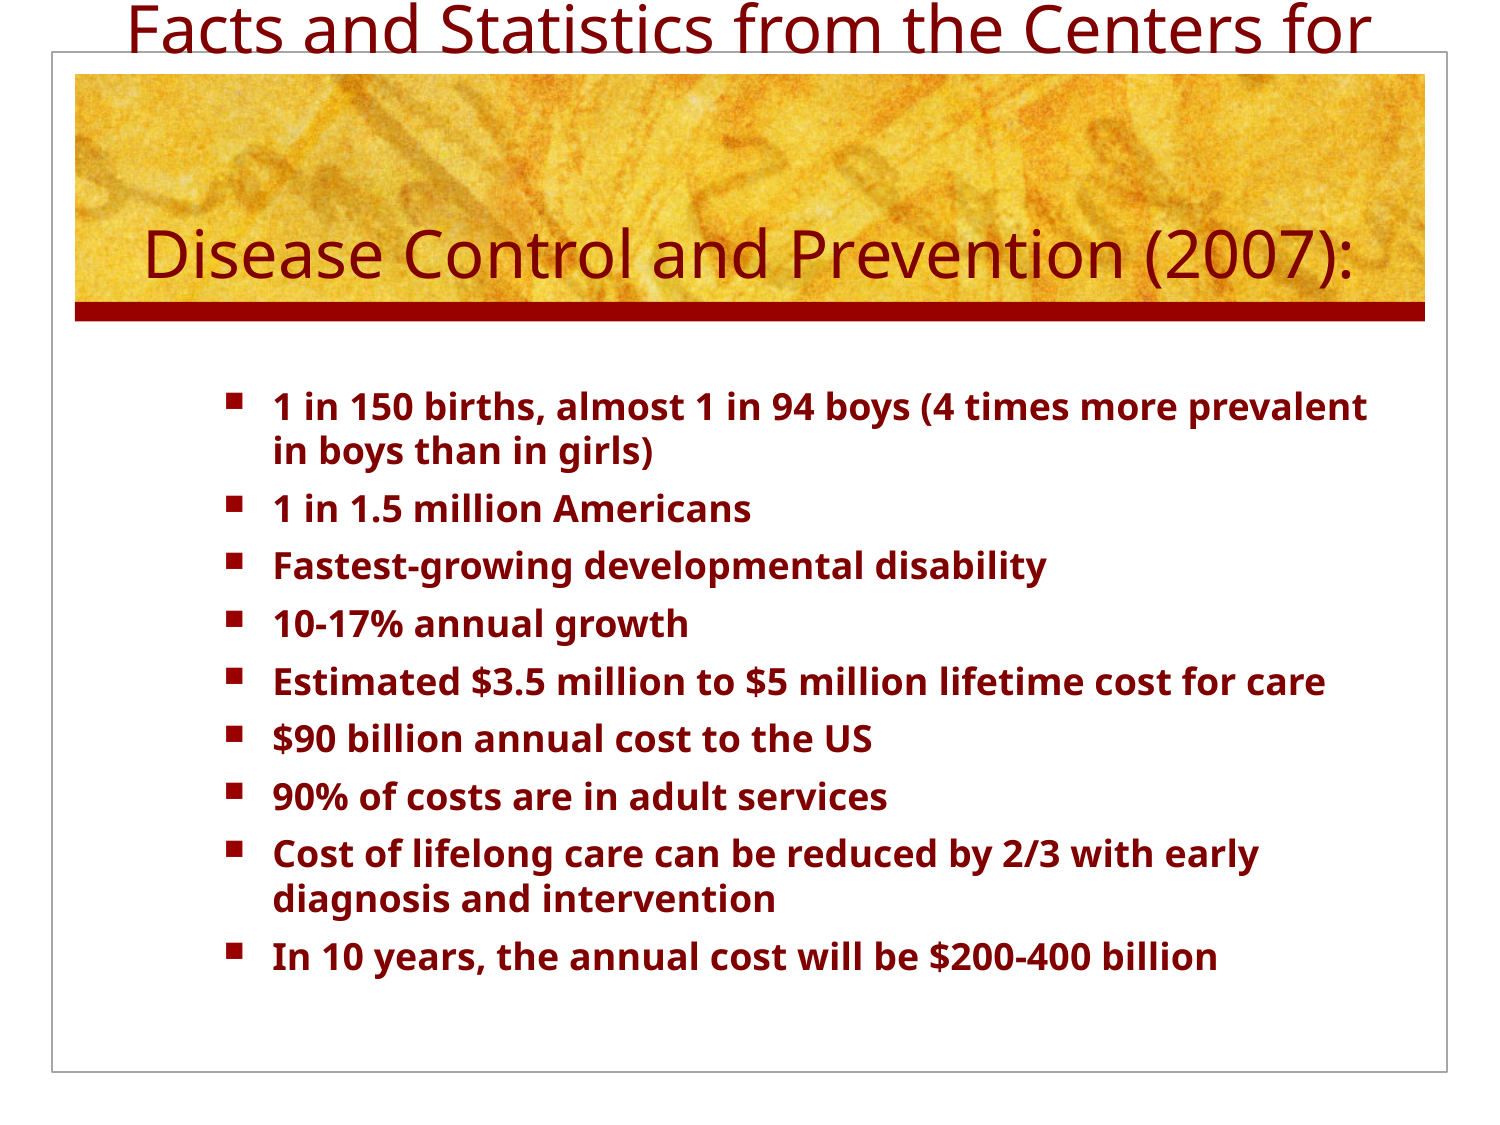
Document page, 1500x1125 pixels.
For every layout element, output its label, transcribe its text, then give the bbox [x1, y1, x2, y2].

picture [75, 74, 1425, 301]
list 1 in 150 births, almost 1 in 94 boys (4 times more prevalent in boys than in girls) 1 in 1.5 million Americans Fastest-growing developmental disability 10-17% annual growth Estimated $3.5 million to $5 million lifetime cost for care $90 billion annual cost to the US 90% of costs are in adult services Cost of lifelong care can be reduced by 2/3 with early diagnosis and intervention In 10 years, the annual cost will be $200-400 billion [162, 375, 1392, 1005]
title Facts and Statistics from the Centers for Disease Control and Prevention (2007): [108, 74, 1392, 292]
